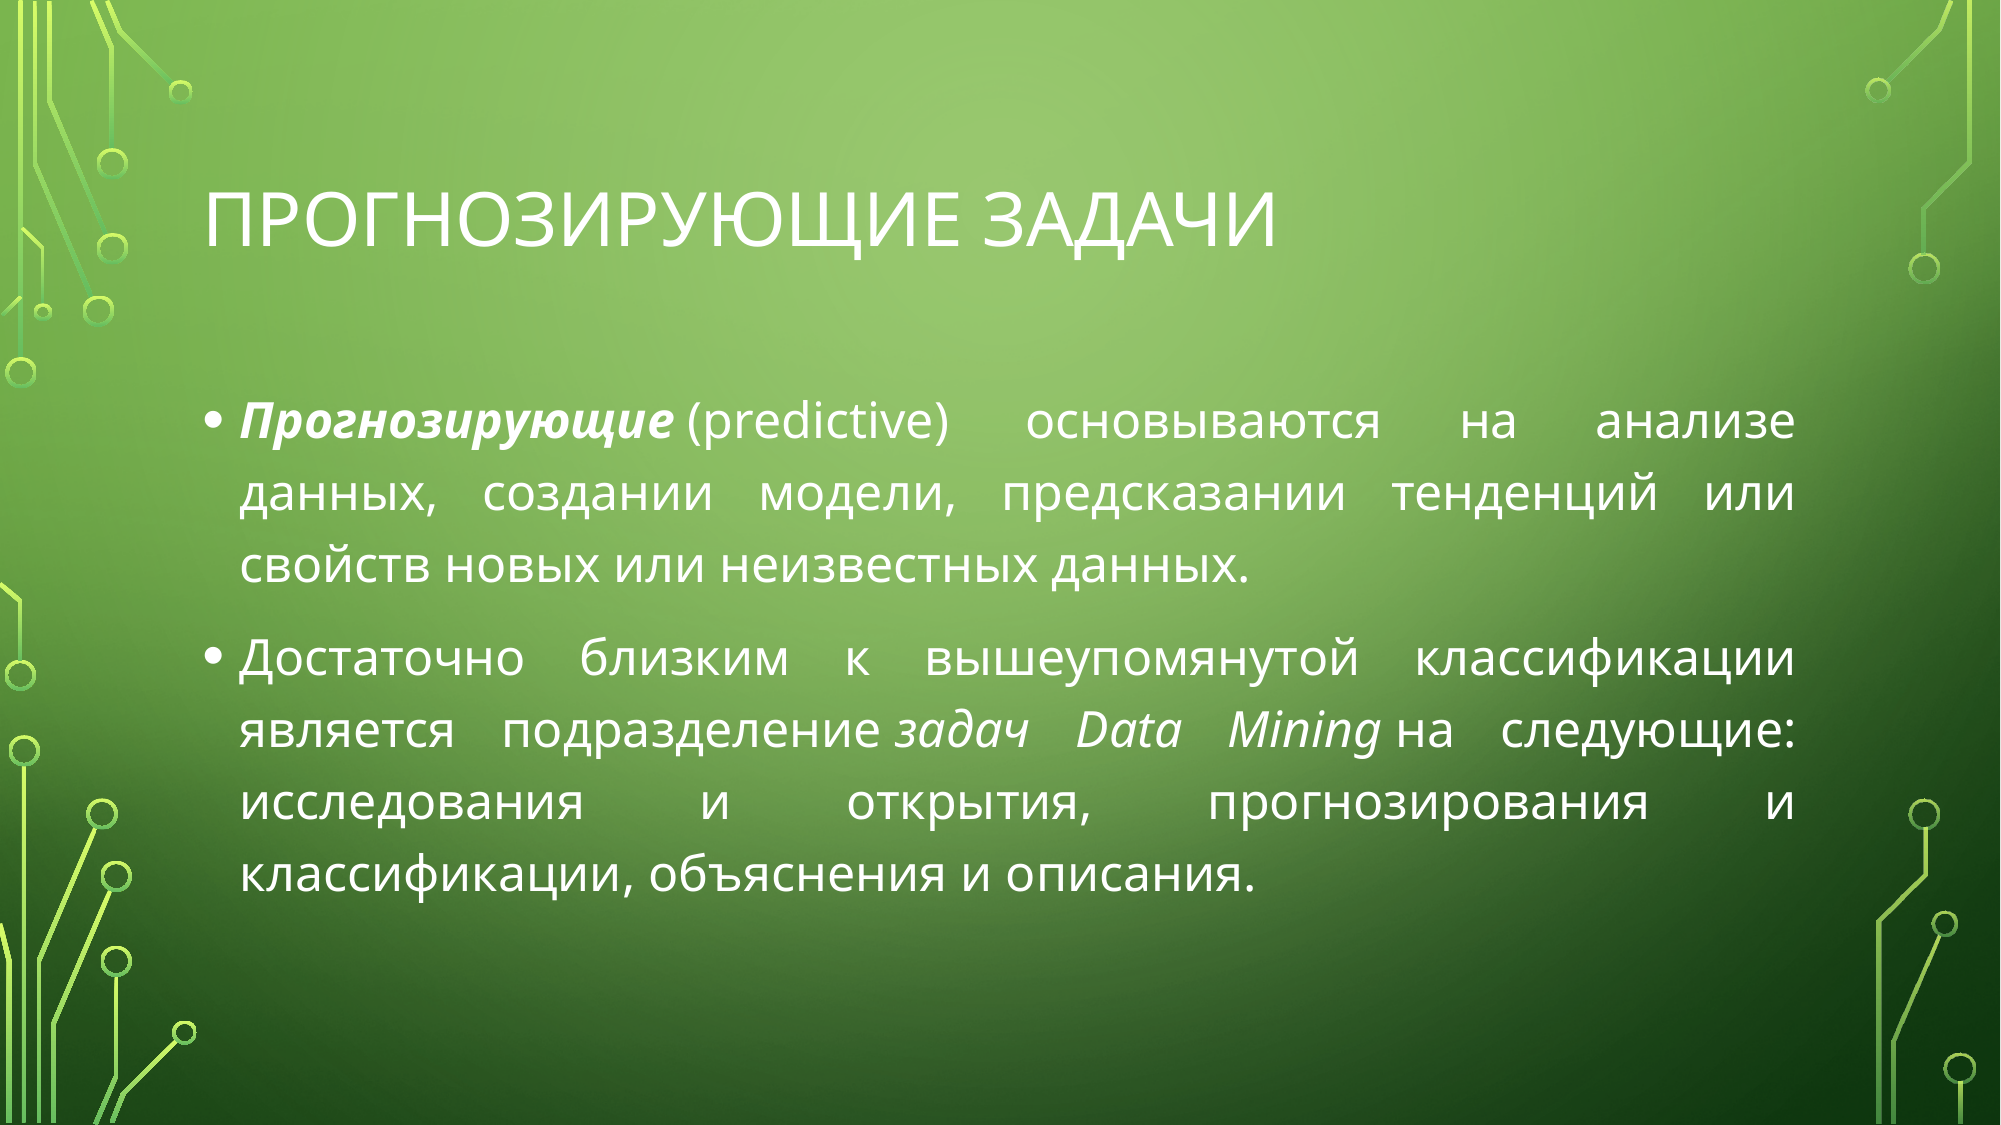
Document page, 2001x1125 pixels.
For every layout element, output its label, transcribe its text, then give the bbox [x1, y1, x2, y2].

title Прогнозирующие задачи [187, 101, 1813, 344]
list Прогнозирующие (predictive) основываются на анализе данных, создании модели, предсказании тенденций или свойств новых или неизвестных данных. Достаточно близким к вышеупомянутой классификации является подразделение задач Data Mining на следующие: исследования и открытия, прогнозирования и классификации, объяснения и описания. [187, 369, 1813, 950]
